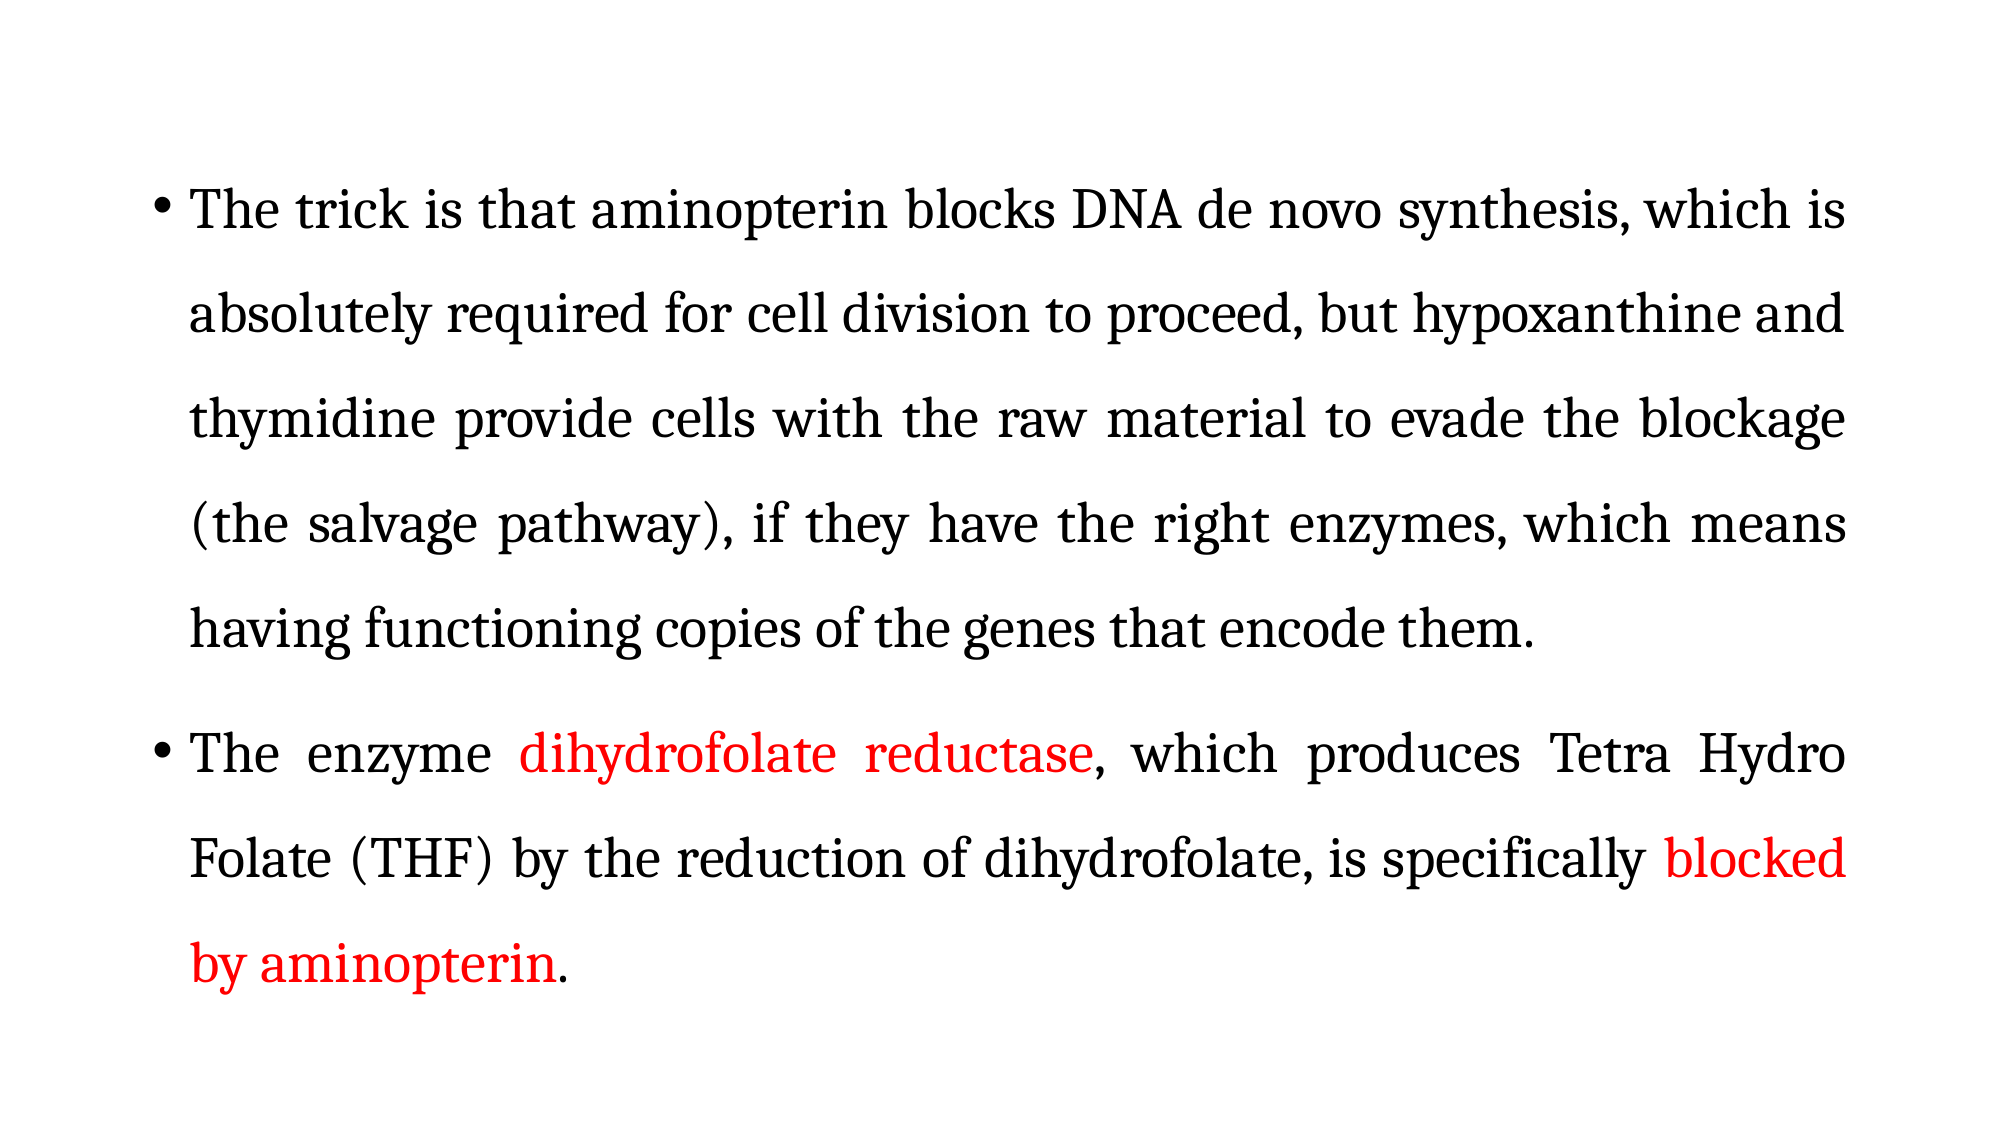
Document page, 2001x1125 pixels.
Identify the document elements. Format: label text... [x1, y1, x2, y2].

list The trick is that aminopterin blocks DNA de novo synthesis, which is absolutely required for cell division to proceed, but hypoxanthine and thymidine provide cells with the raw material to evade the blockage (the salvage pathway), if they have the right enzymes, which means having functioning copies of the genes that encode them. The enzyme dihydrofolate reductase, which produces Tetra Hydro Folate (THF) by the reduction of dihydrofolate, is specifically blocked by aminopterin. [137, 127, 1863, 1095]
